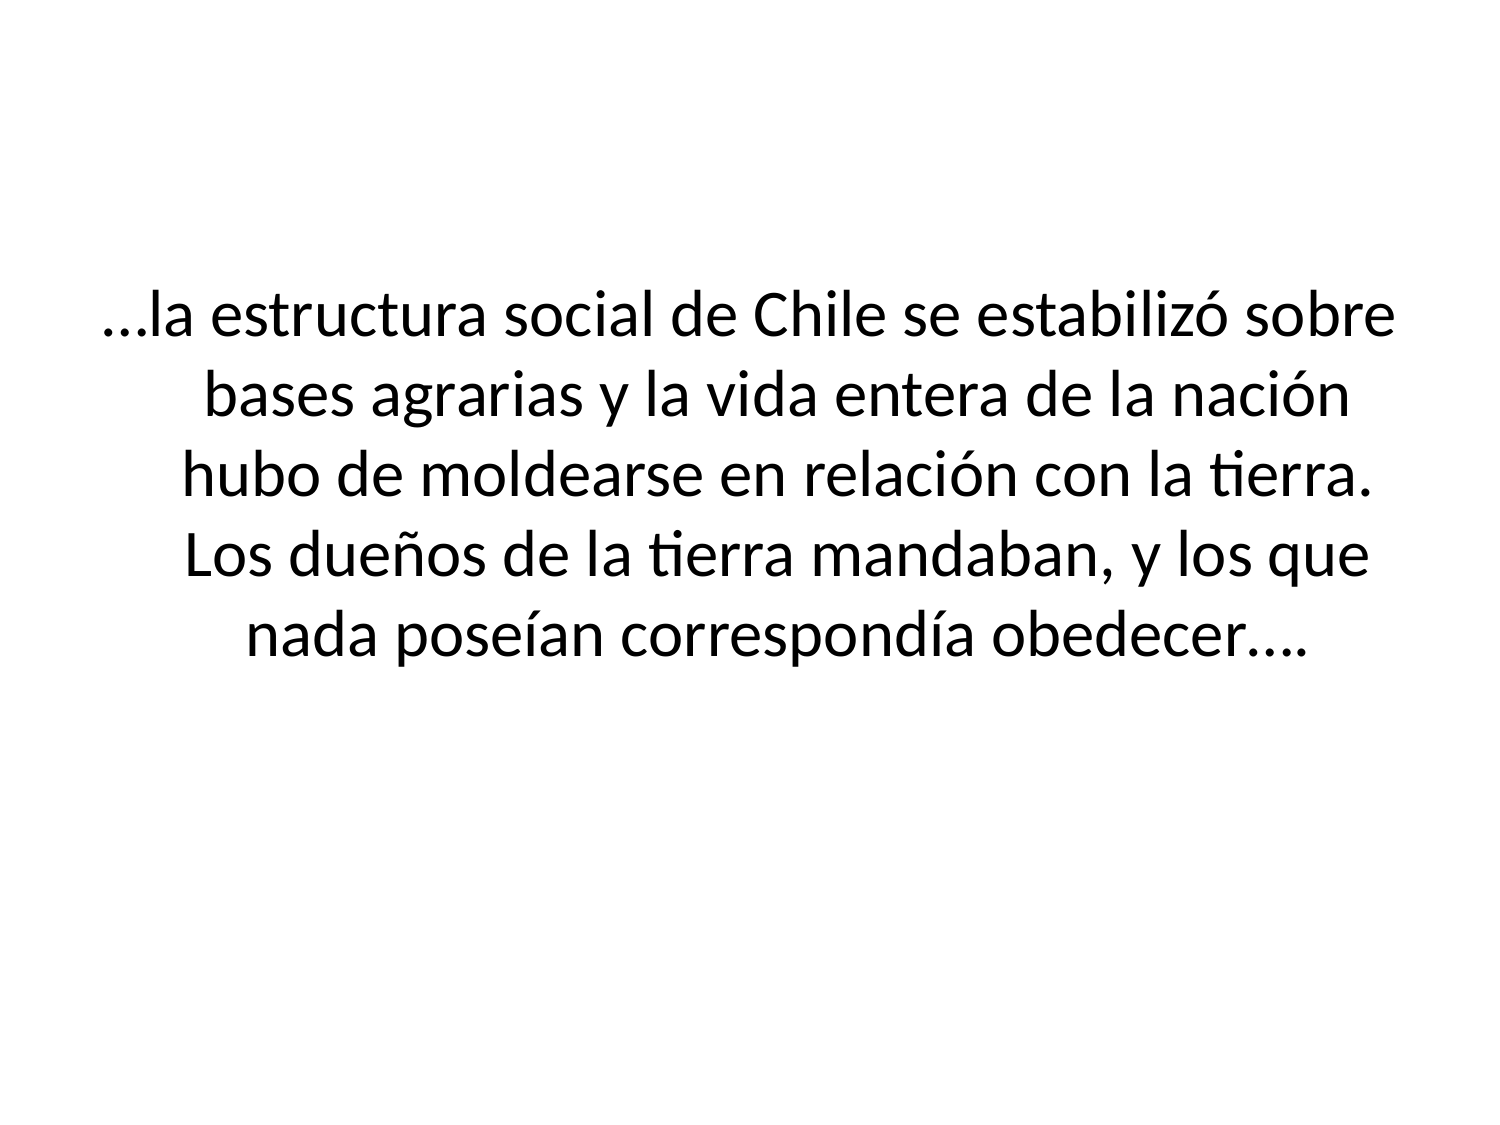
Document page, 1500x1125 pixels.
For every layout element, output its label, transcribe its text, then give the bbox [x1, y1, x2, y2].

list …la estructura social de Chile se estabilizó sobre bases agrarias y la vida entera de la nación hubo de moldearse en relación con la tierra. Los dueños de la tierra mandaban, y los que nada poseían correspondía obedecer…. [75, 262, 1425, 1005]
